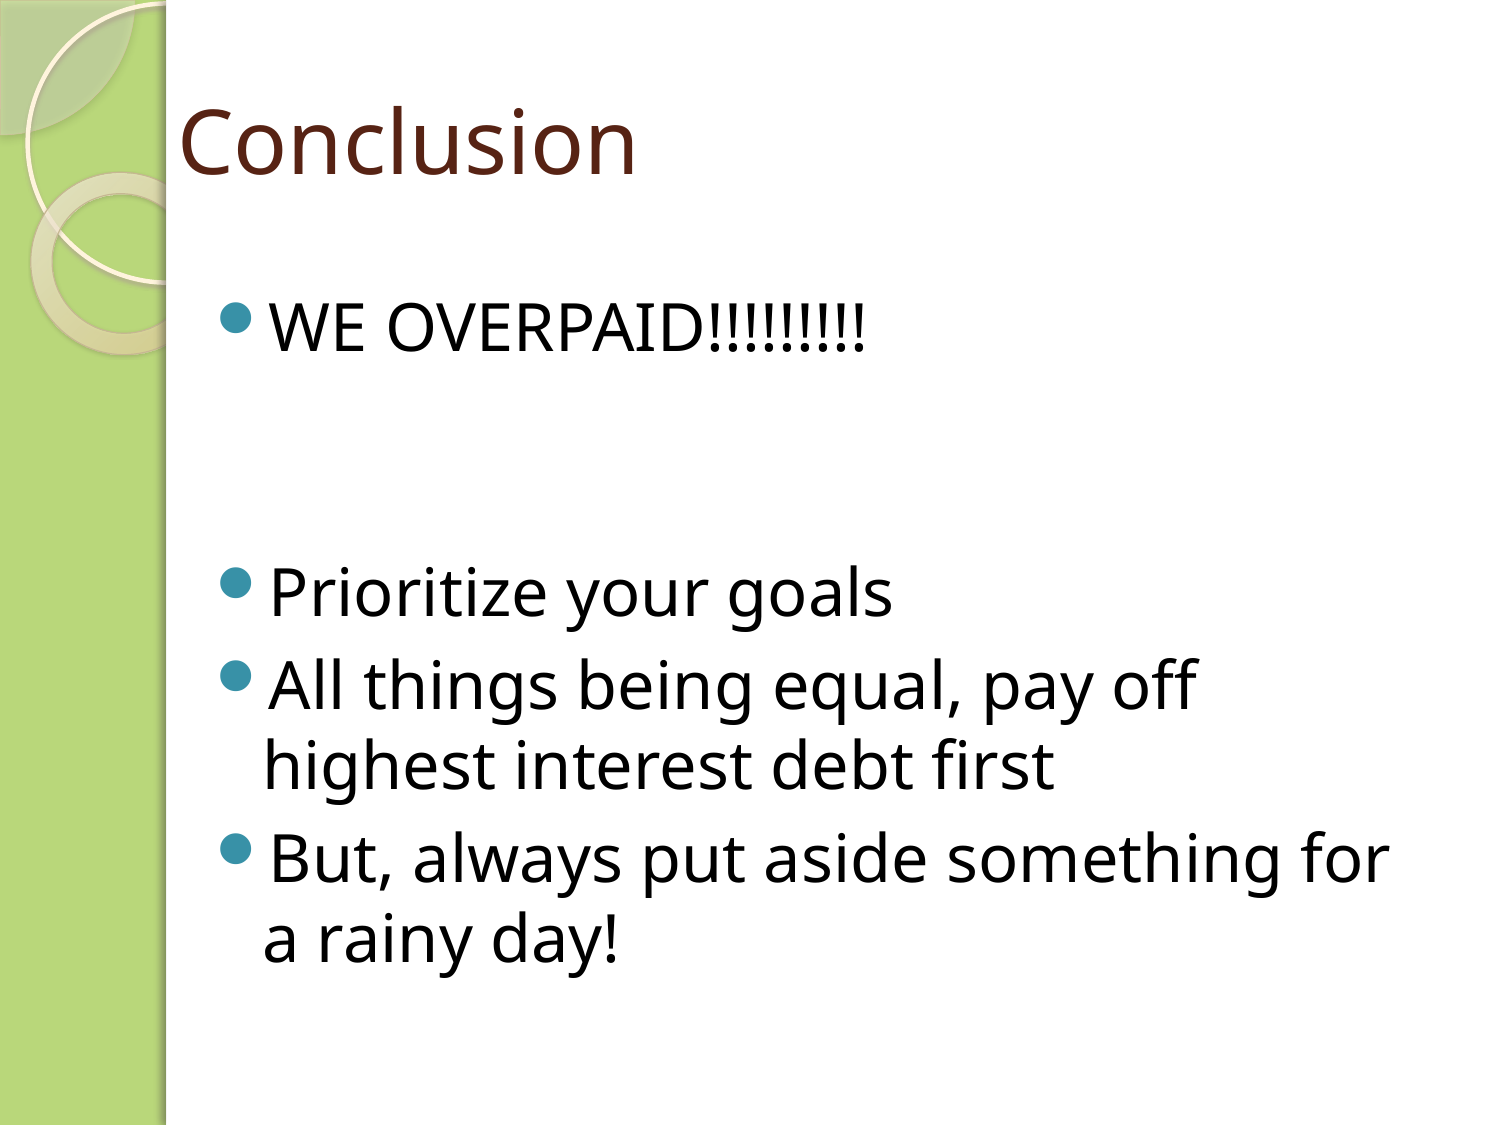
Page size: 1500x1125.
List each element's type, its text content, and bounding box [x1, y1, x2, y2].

list WE OVERPAID!!!!!!!!! Prioritize your goals All things being equal, pay off highest interest debt first But, always put aside something for a rainy day! [187, 237, 1413, 1025]
title Conclusion [162, 45, 1393, 233]
